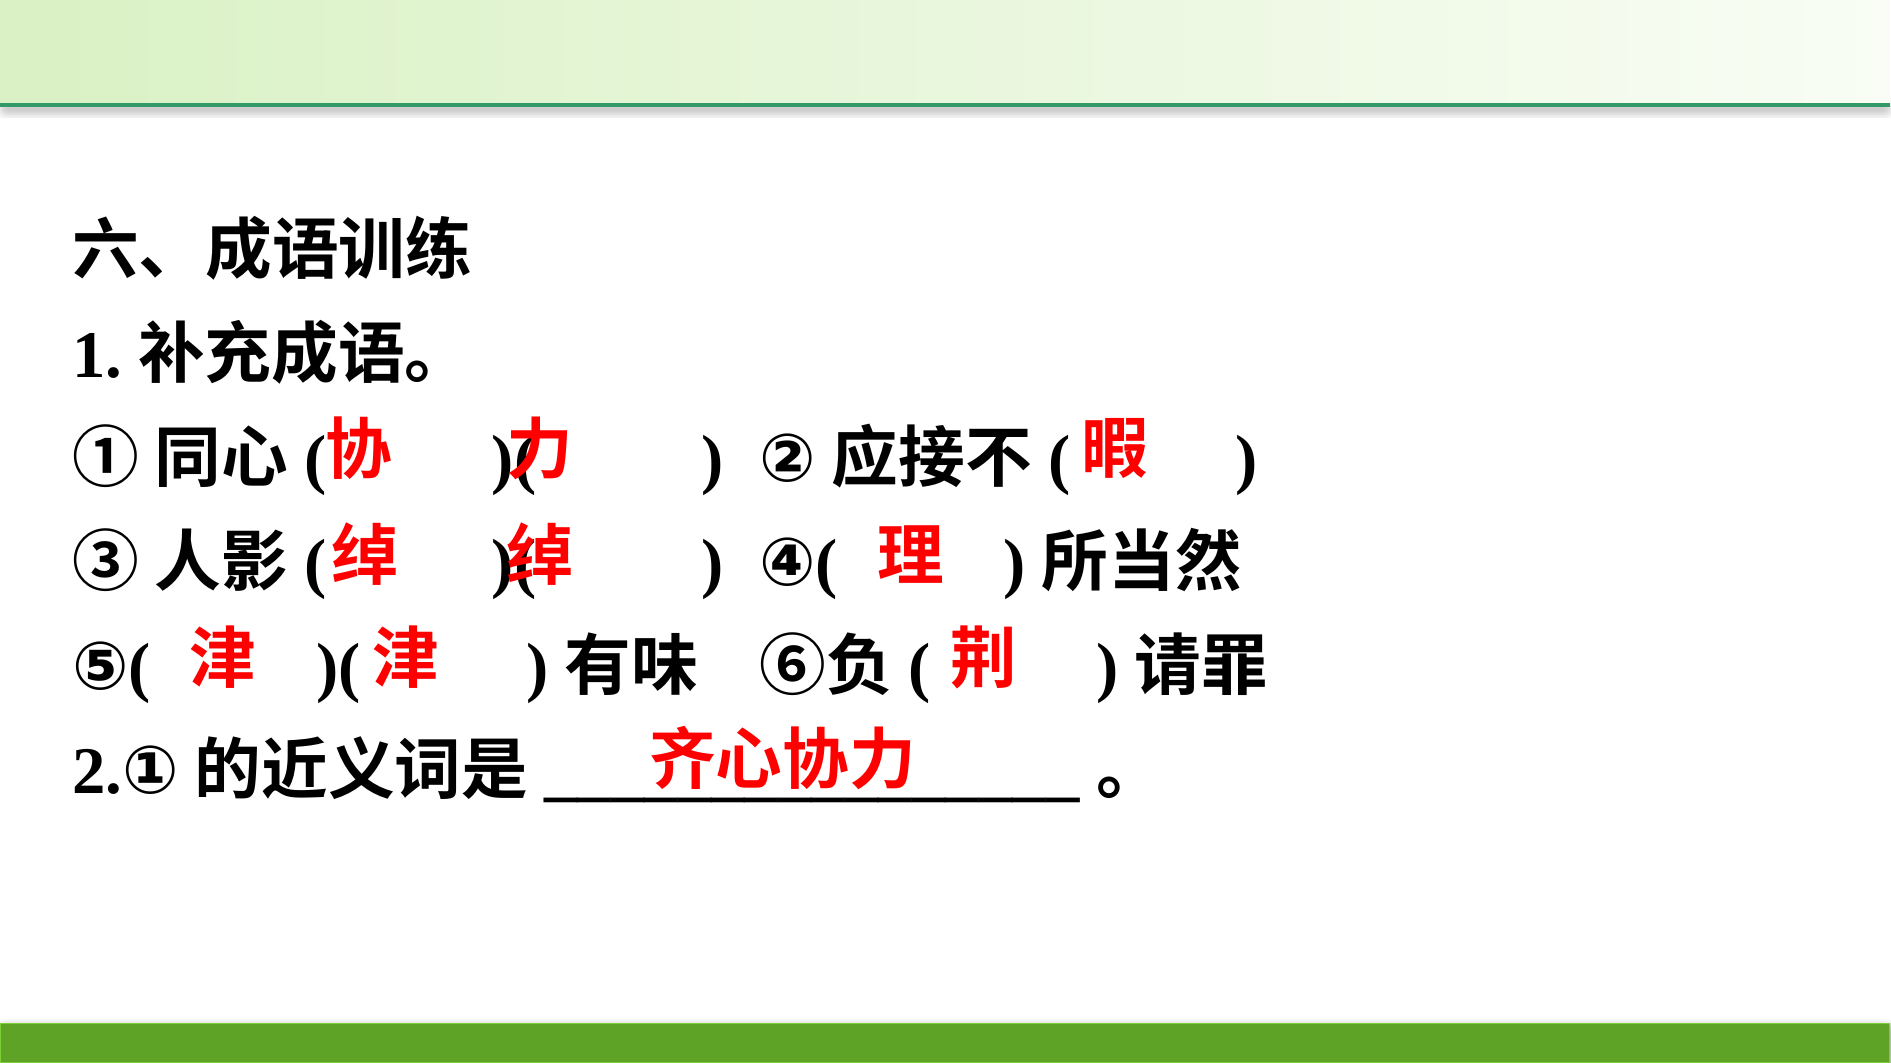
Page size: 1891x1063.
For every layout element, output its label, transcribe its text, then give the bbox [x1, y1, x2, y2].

text_box 绰 [316, 505, 413, 600]
text_box 荆 [935, 608, 1032, 703]
text_box 六、成语训练 1.补充成语。 ①同心( )( ) ②应接不( ) ③人影( )( ) ④( )所当然 ⑤( )( )有味 ⑥负( )请罪 2.①的近义词是________________。 [57, 175, 1835, 814]
text_box 津 [357, 608, 454, 703]
text_box 协 [311, 399, 408, 495]
text_box 暇 [1067, 398, 1164, 494]
text_box 绰 [491, 505, 589, 600]
text_box 理 [862, 505, 960, 600]
text_box 力 [491, 399, 589, 495]
text_box 津 [175, 608, 272, 703]
text_box 齐心协力 [634, 709, 932, 804]
